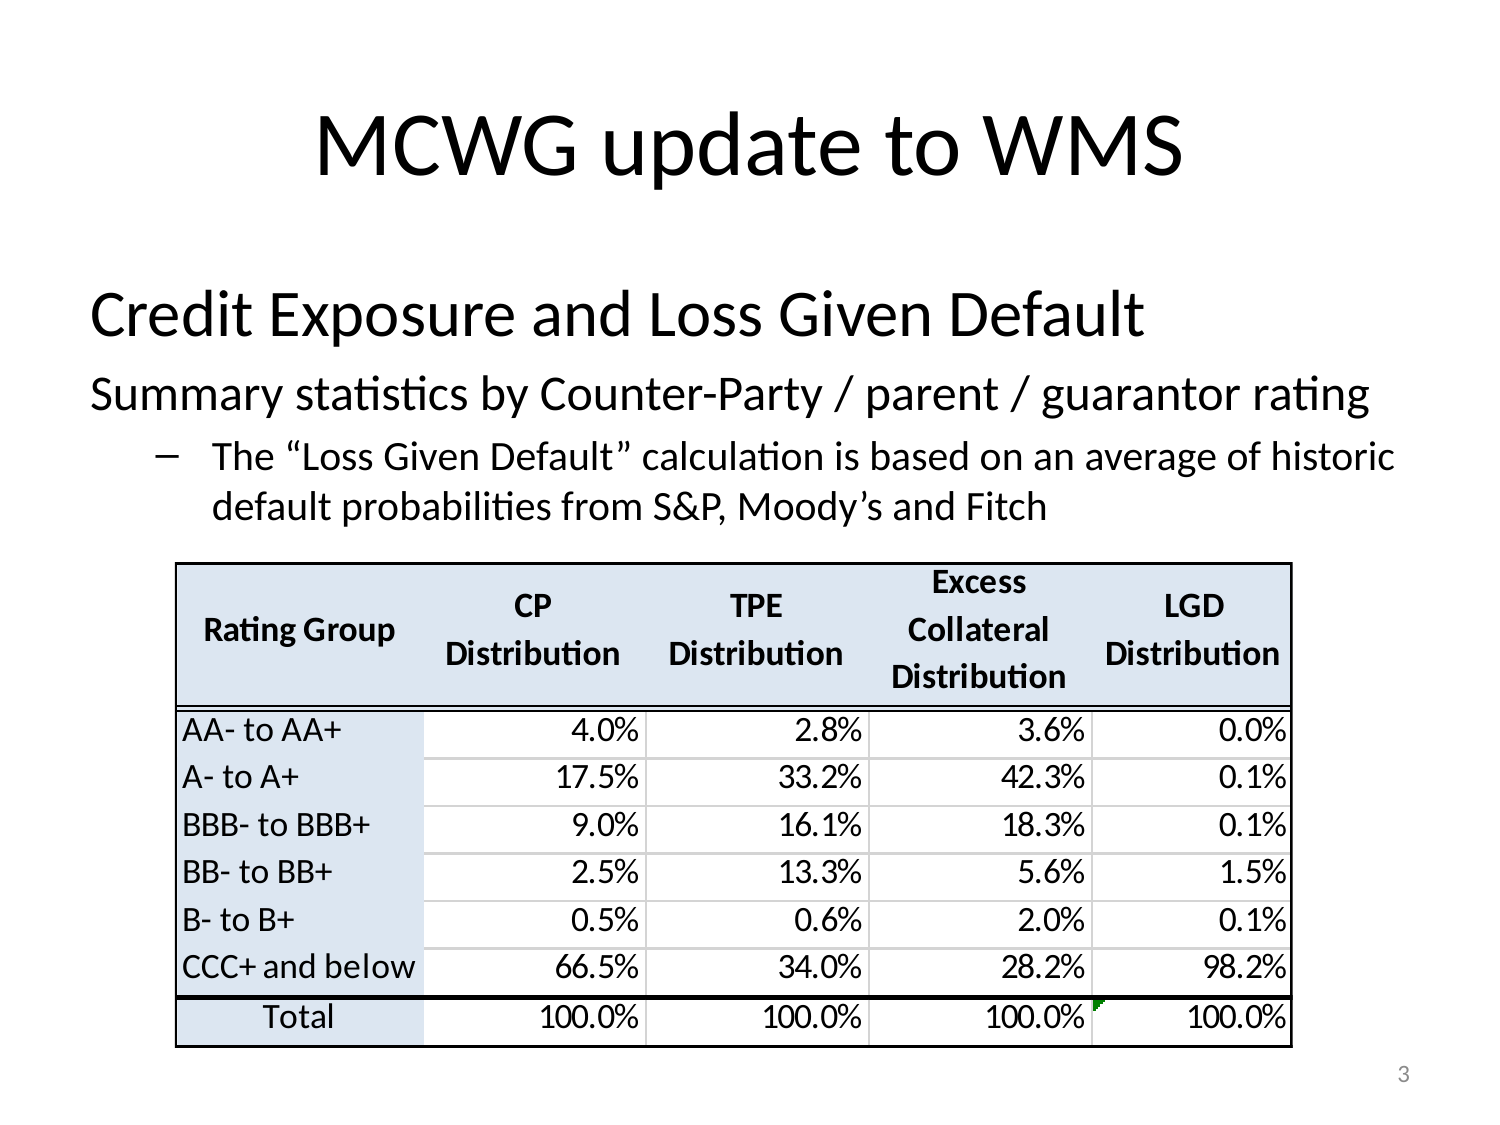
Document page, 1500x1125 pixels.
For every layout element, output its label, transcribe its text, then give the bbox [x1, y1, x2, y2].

list Credit Exposure and Loss Given Default Summary statistics by Counter-Party / parent / guarantor rating The “Loss Given Default” calculation is based on an average of historic default probabilities from S&P, Moody’s and Fitch [75, 262, 1425, 1100]
title MCWG update to WMS [75, 45, 1425, 233]
picture [174, 562, 1296, 1050]
slide_number 3 [1074, 1042, 1425, 1103]
